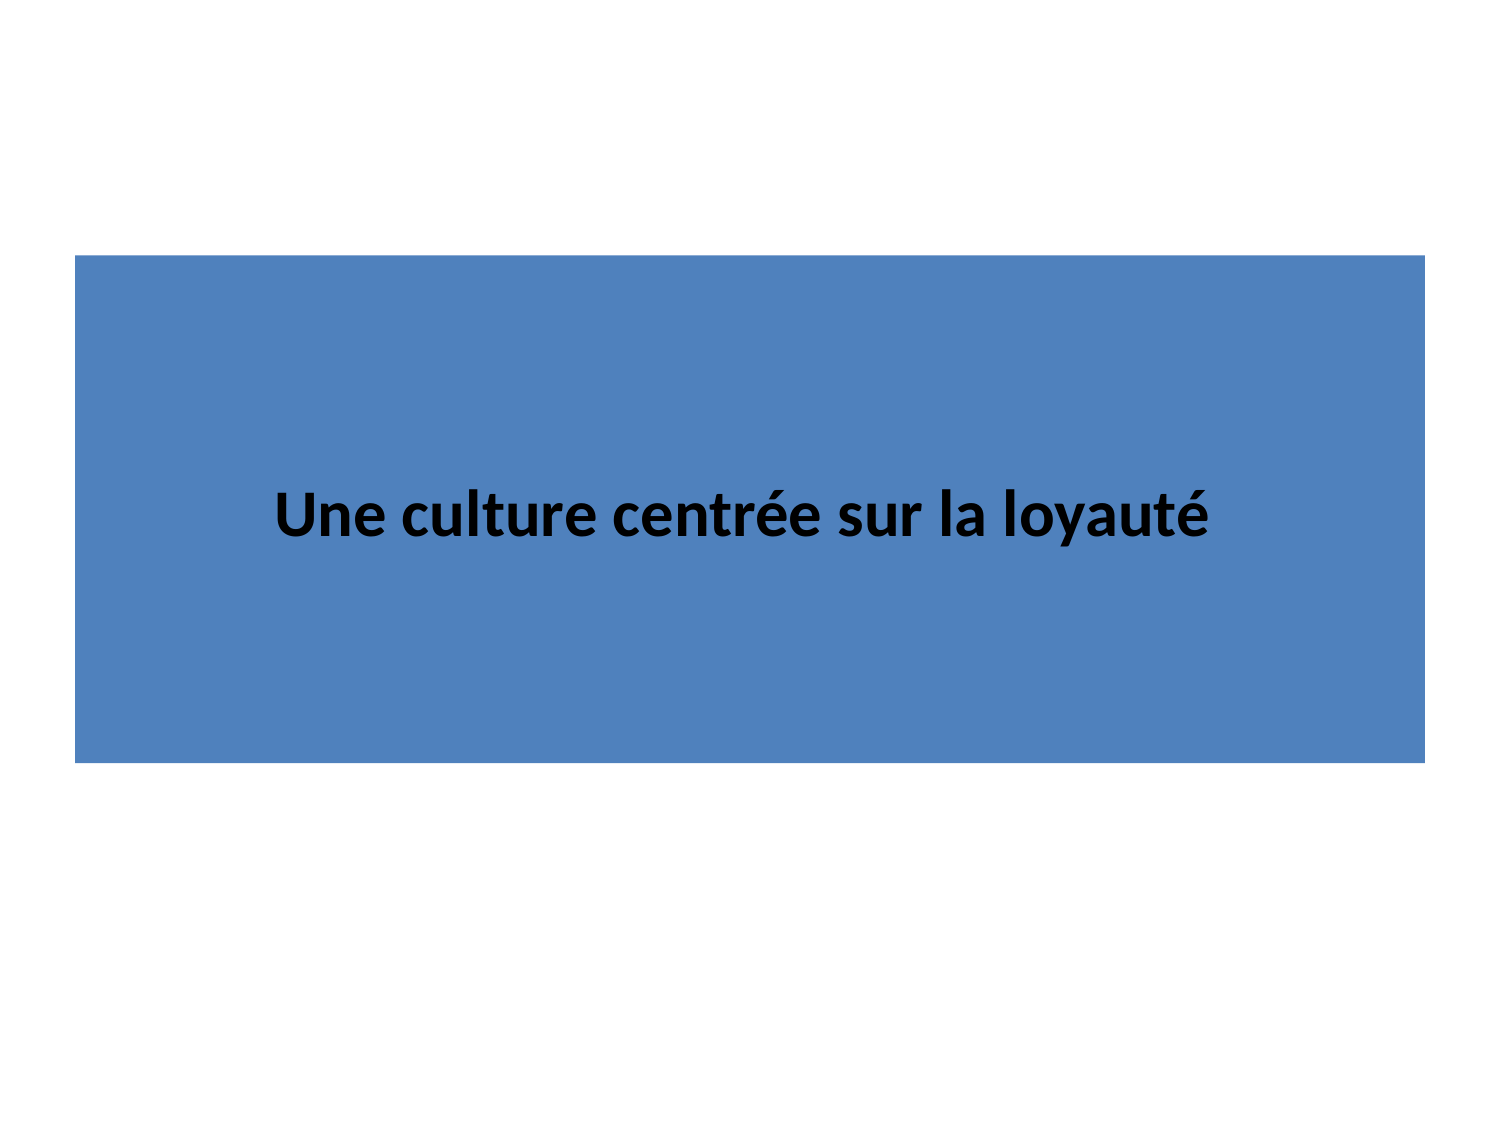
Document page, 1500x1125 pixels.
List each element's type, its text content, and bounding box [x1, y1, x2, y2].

title Une culture centrée sur la loyauté [75, 255, 1425, 764]
